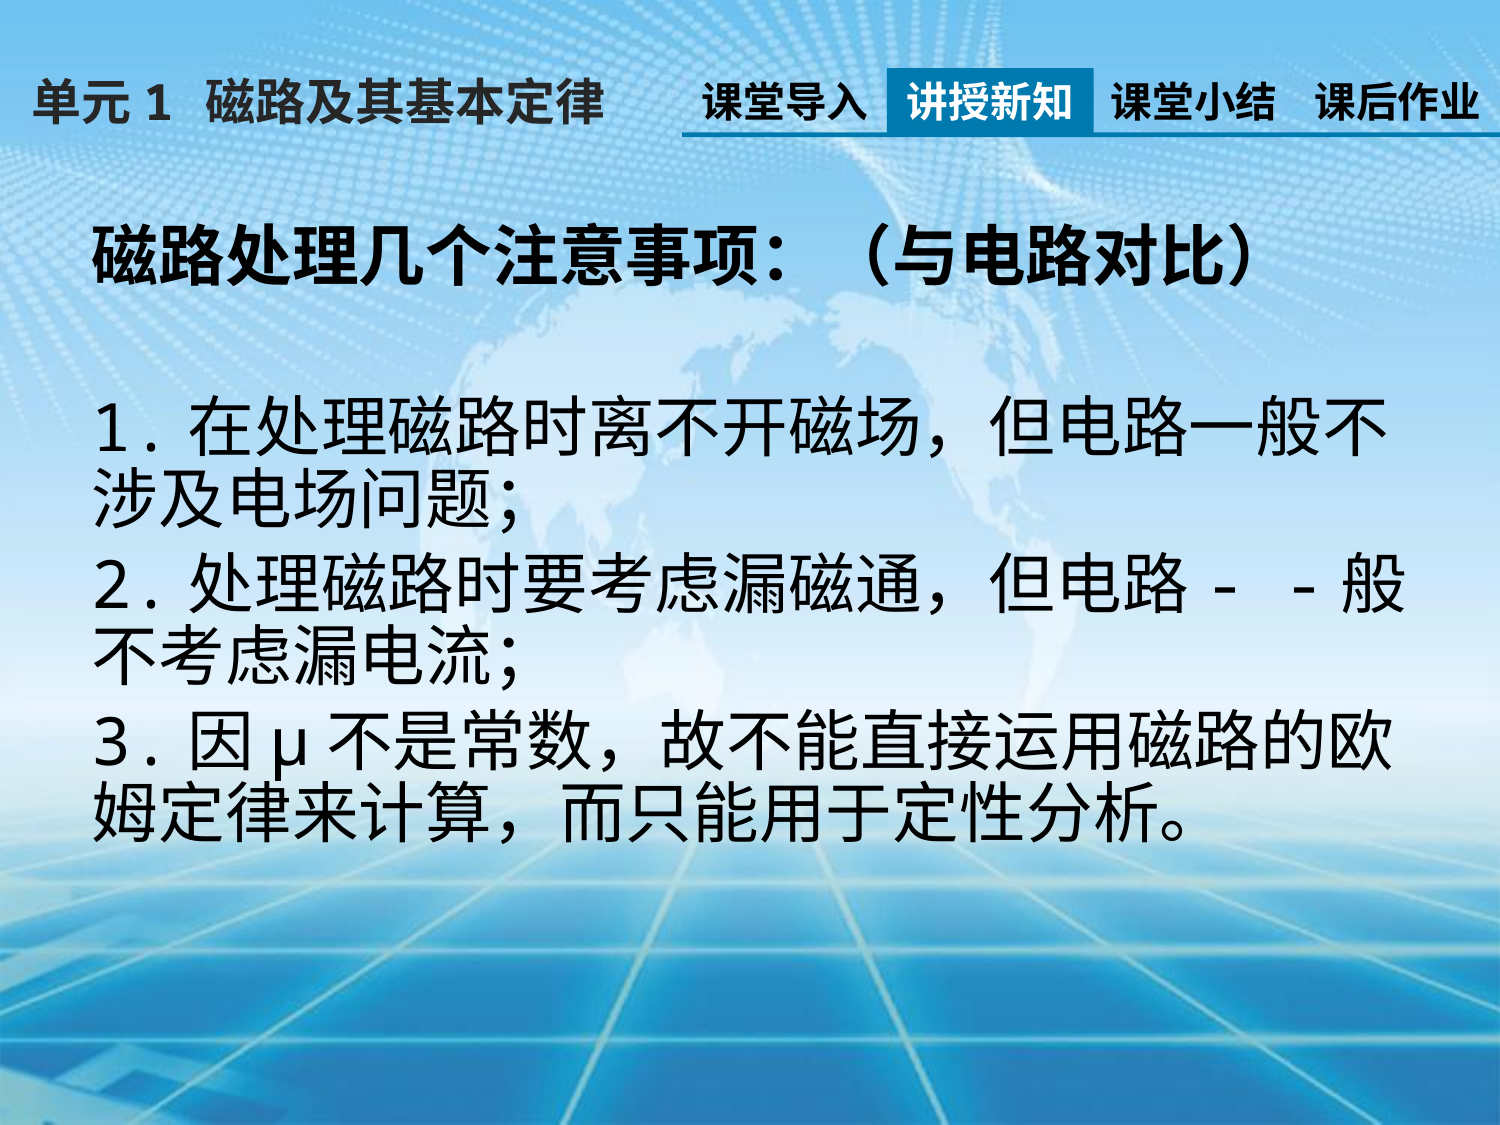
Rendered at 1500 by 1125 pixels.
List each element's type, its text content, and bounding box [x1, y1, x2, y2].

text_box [16, 62, 1500, 139]
text_box 磁路处理几个注意事项：（与电路对比） 1.在处理磁路时离不开磁场，但电路一般不涉及电场问题； 2.处理磁路时要考虑漏磁通，但电路- -般不考虑漏电流； 3.因μ不是常数，故不能直接运用磁路的欧姆定律来计算，而只能用于定性分析。 [76, 215, 1427, 959]
picture [0, 0, 1500, 1125]
